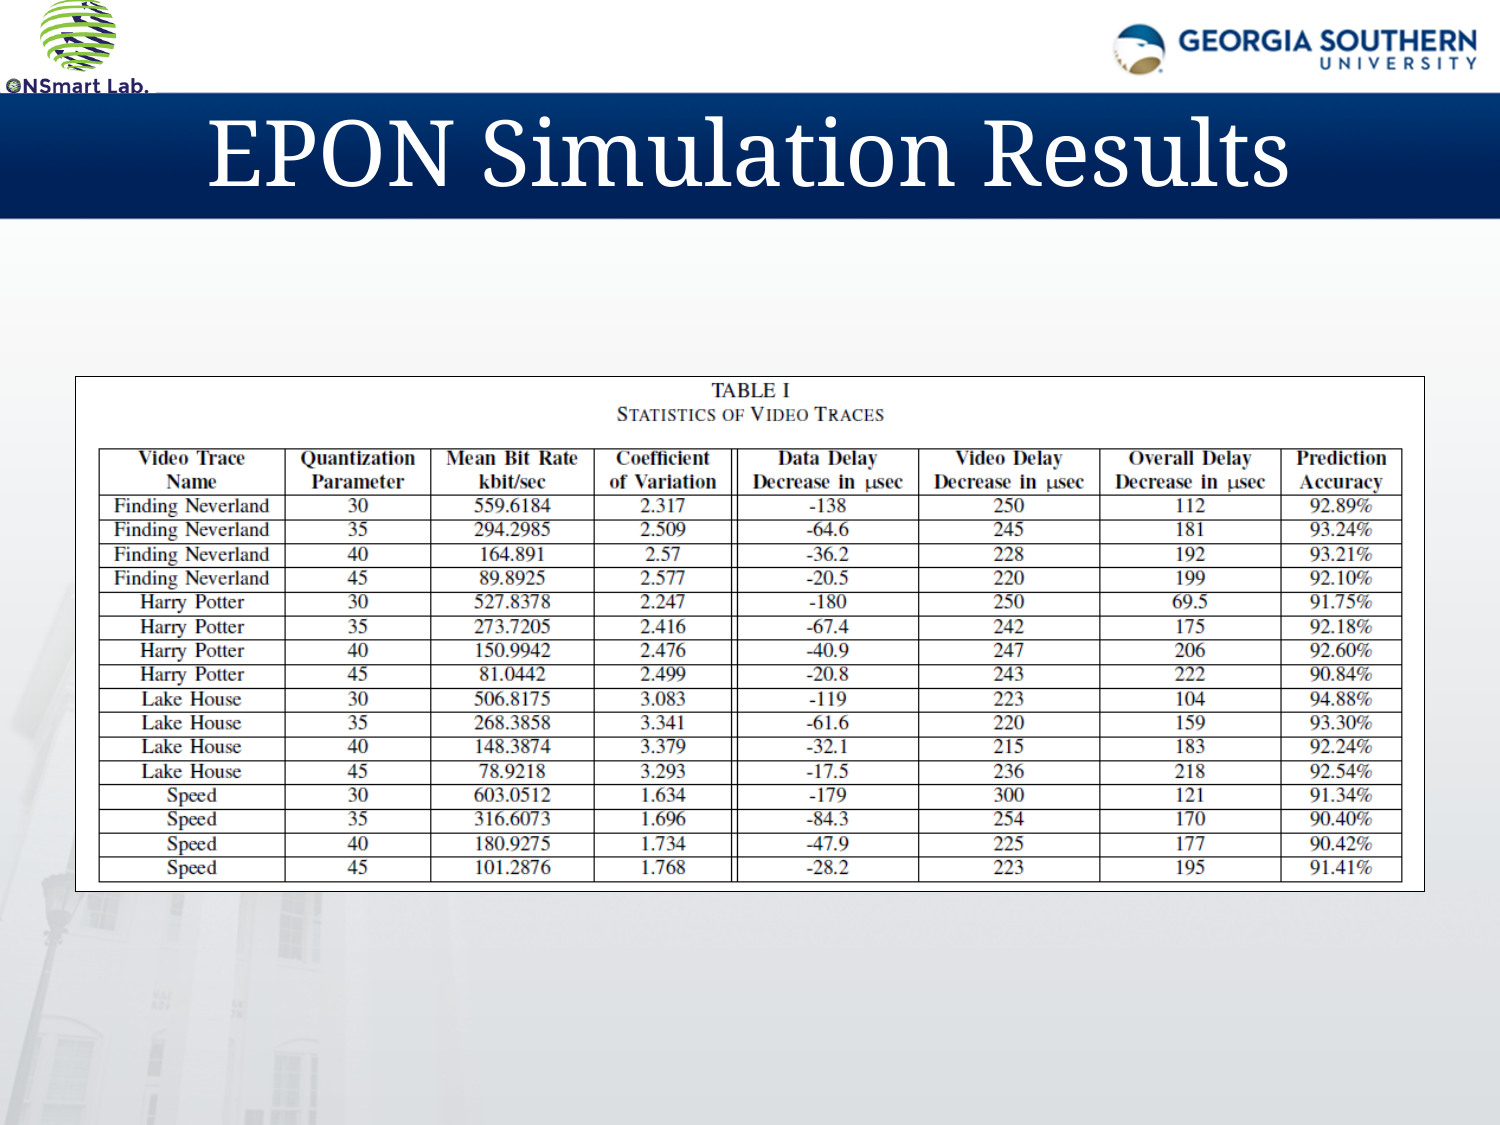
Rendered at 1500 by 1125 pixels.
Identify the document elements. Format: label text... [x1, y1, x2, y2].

title EPON Simulation Results [75, 56, 1425, 244]
picture [0, 0, 1500, 1125]
